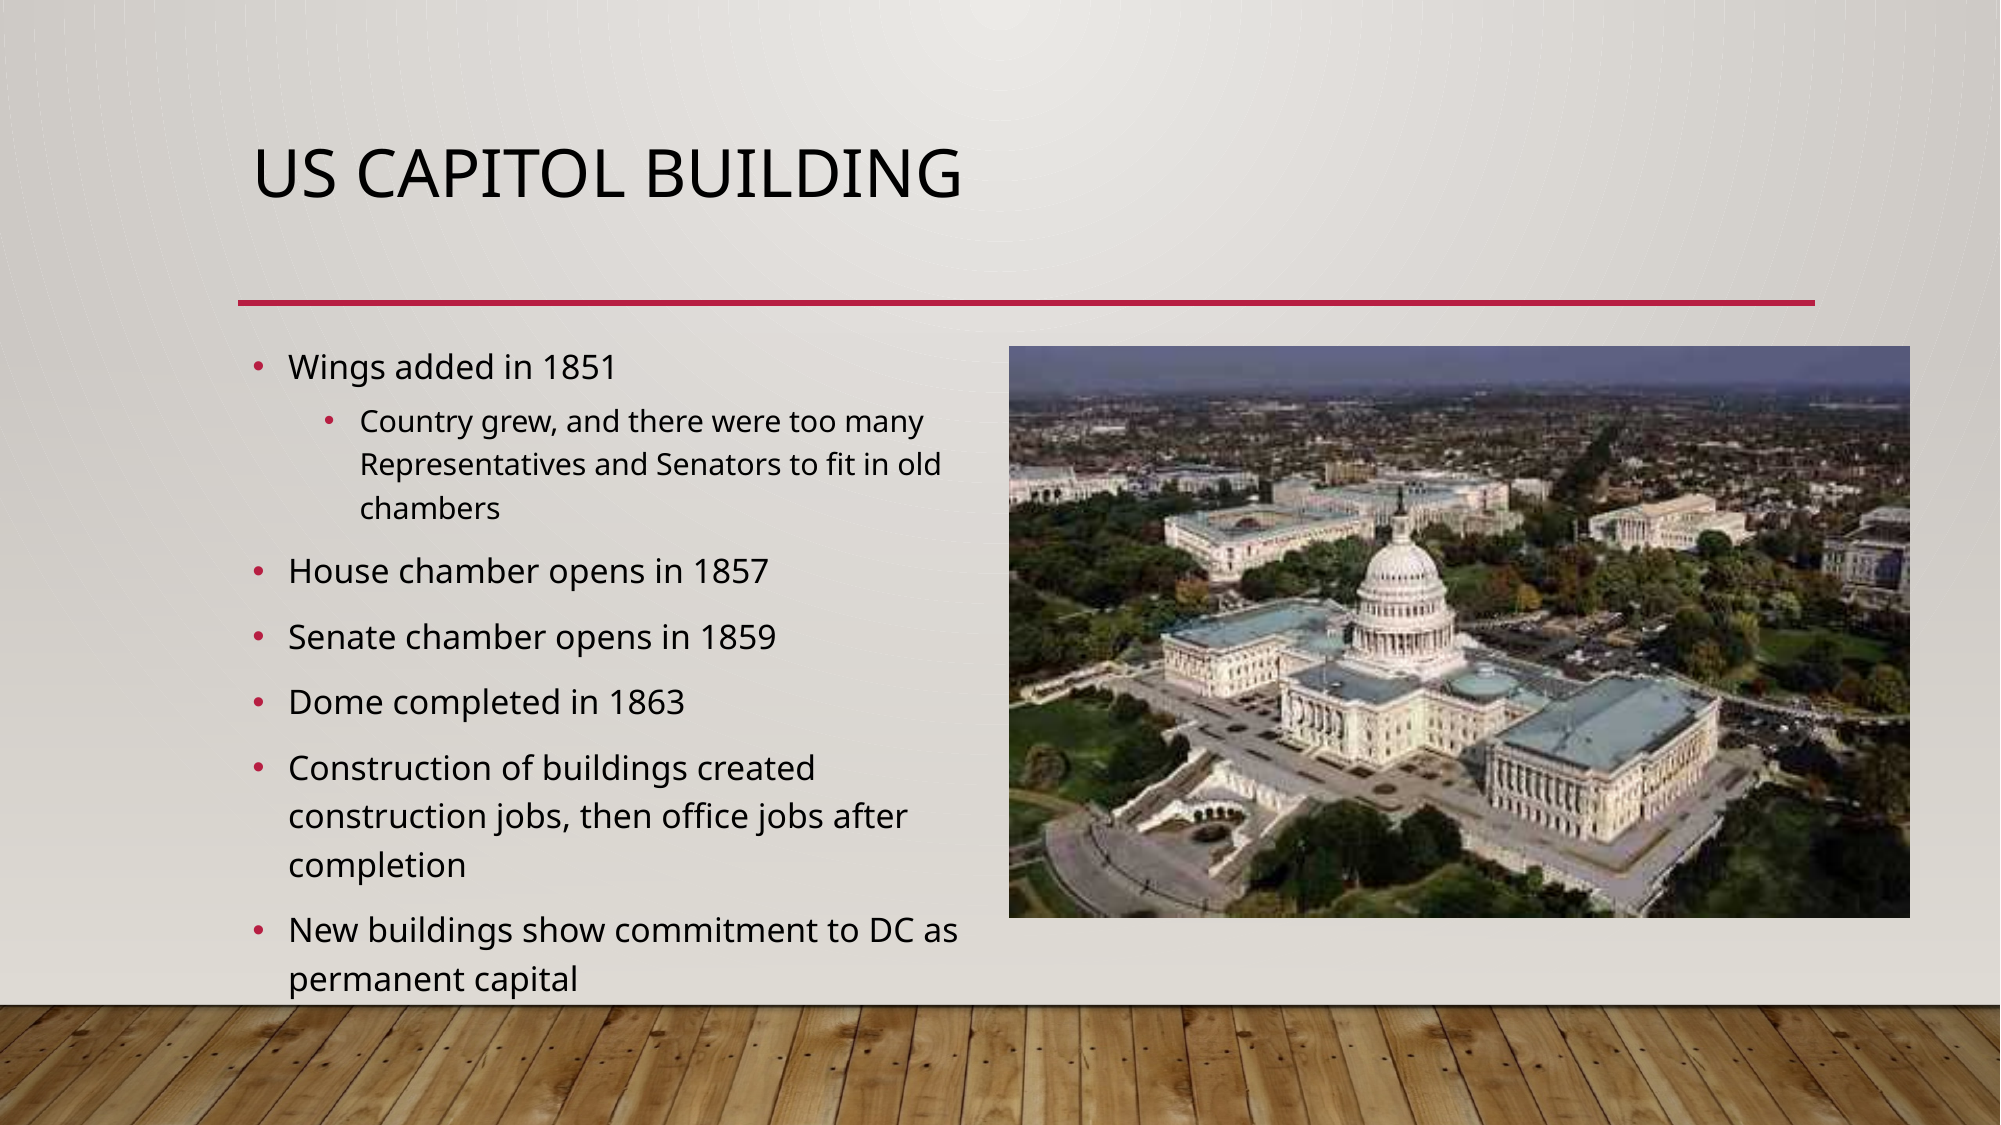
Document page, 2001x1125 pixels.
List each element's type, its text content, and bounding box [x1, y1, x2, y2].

picture [0, 1005, 2000, 1125]
list Wings added in 1851 Country grew, and there were too many Representatives and Senators to fit in old chambers House chamber opens in 1857 Senate chamber opens in 1859 Dome completed in 1863 Construction of buildings created construction jobs, then office jobs after completion New buildings show commitment to DC as permanent capital [237, 329, 1000, 1008]
picture [1008, 346, 1910, 918]
title US capitol building [237, 132, 1814, 306]
